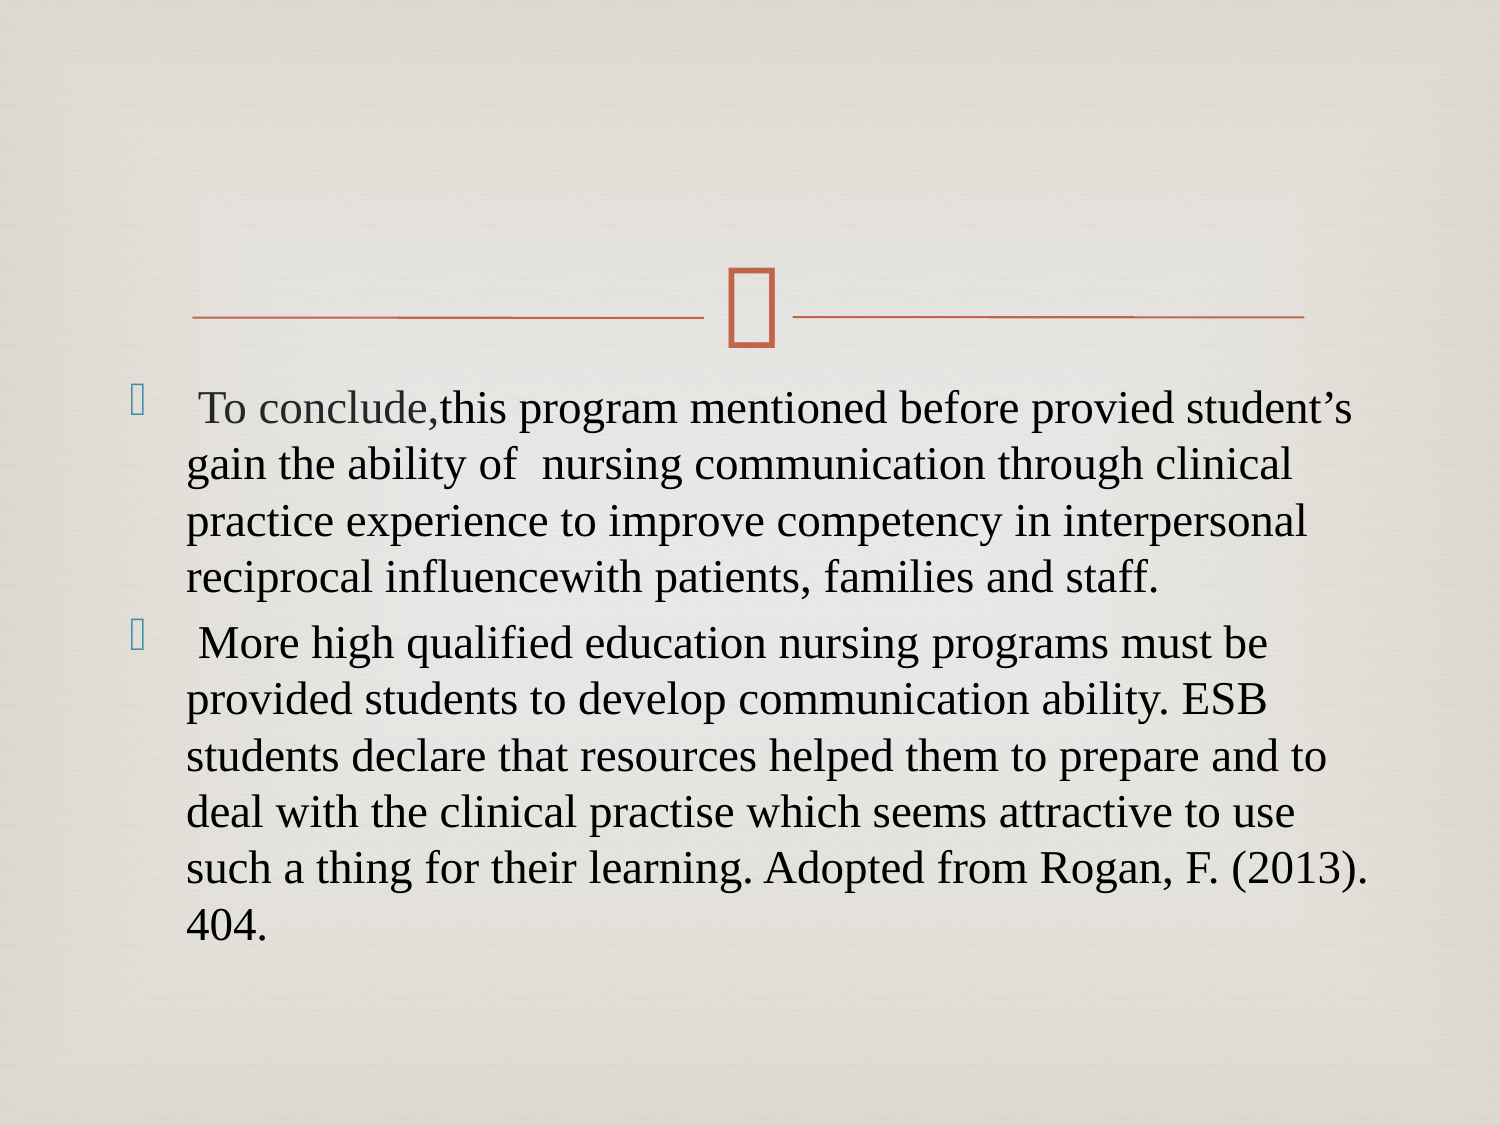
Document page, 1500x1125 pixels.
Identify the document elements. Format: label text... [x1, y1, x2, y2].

list To conclude,this program mentioned before provied student’s gain the ability of nursing communication through clinical practice experience to improve competency in interpersonal reciprocal influencewith patients, families and staff. More high qualified education nursing programs must be provided students to develop communication ability. ESB students declare that resources helped them to prepare and to deal with the clinical practise which seems attractive to use such a thing for their learning. Adopted from Rogan, F. (2013). 404. [114, 368, 1386, 1005]
